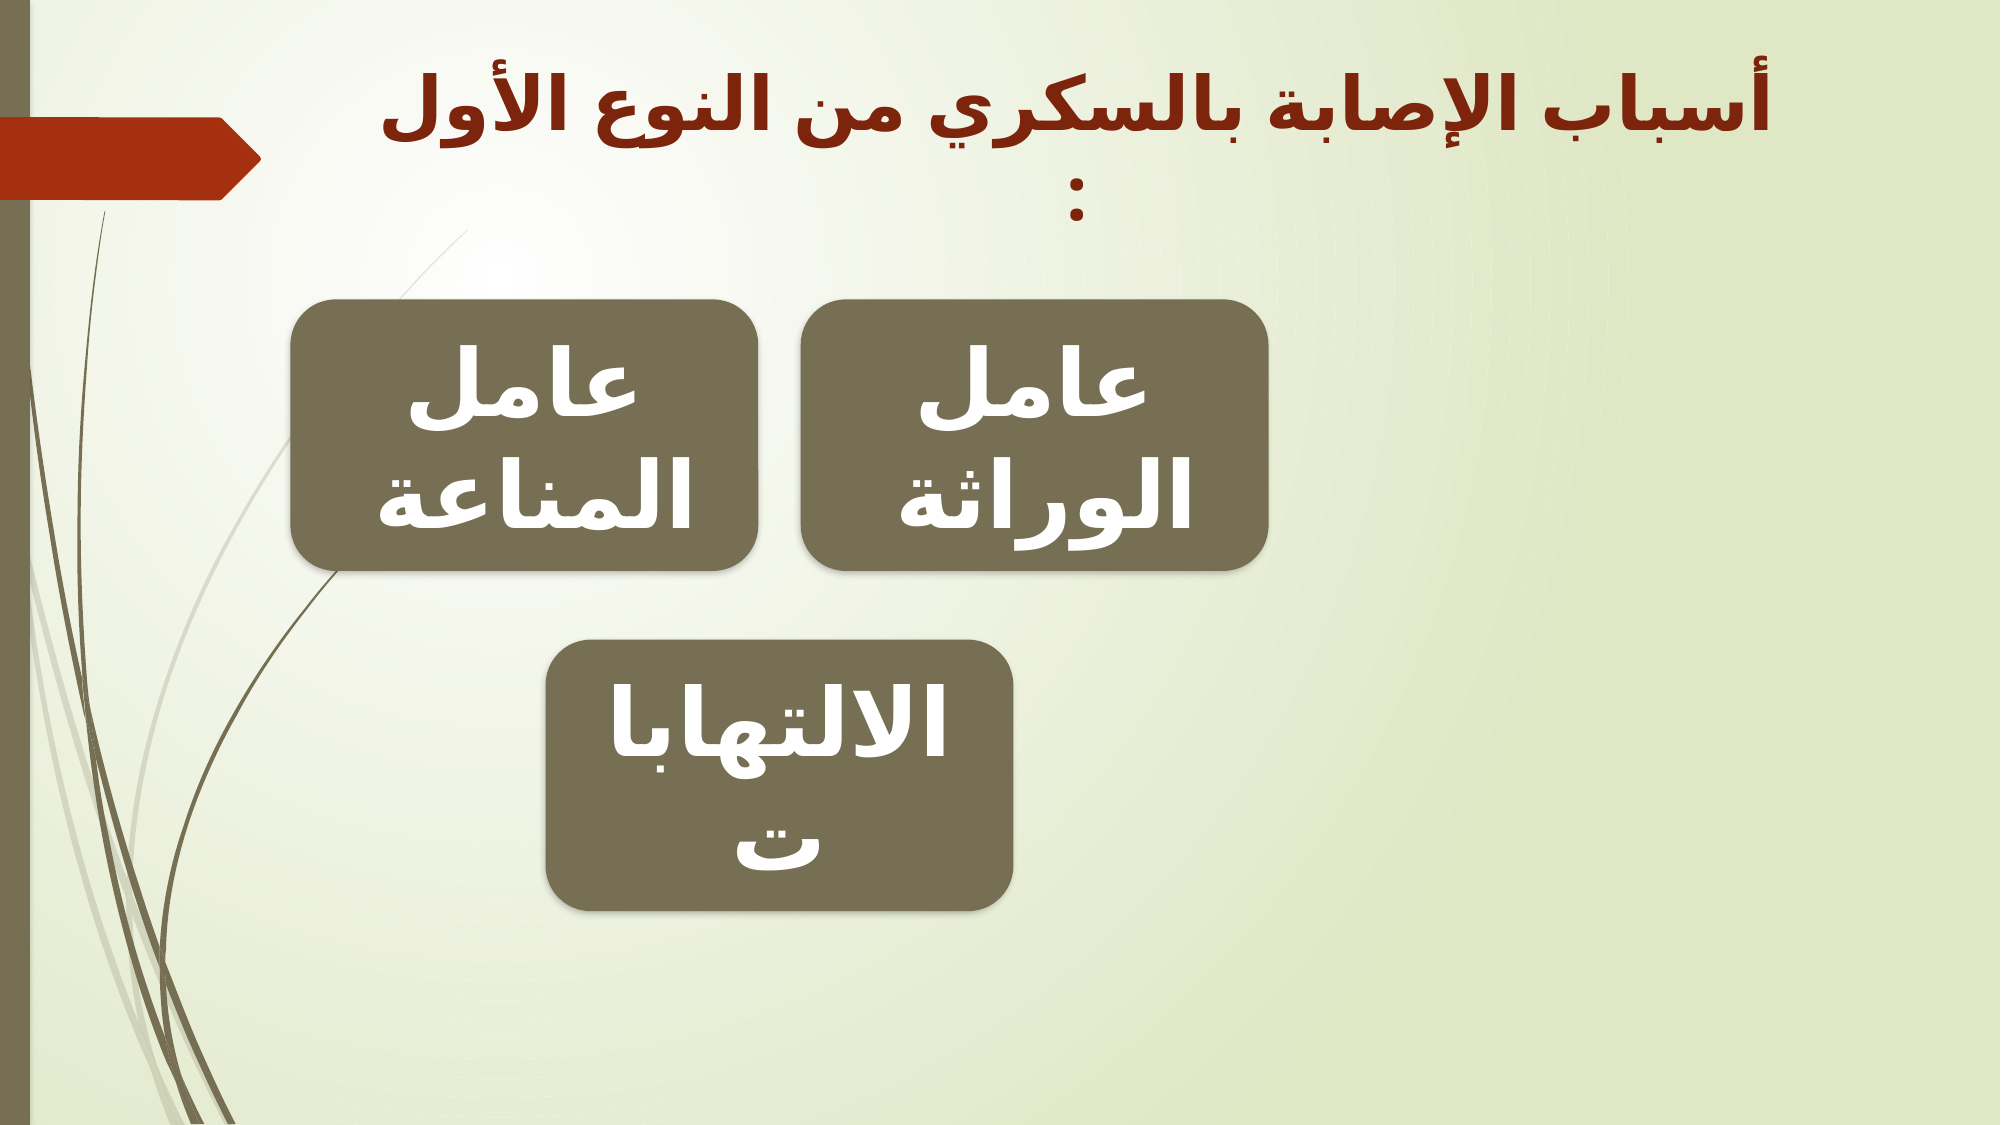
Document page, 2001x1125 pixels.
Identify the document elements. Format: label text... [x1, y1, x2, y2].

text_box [290, 160, 1624, 1050]
text_box أسباب الإصابة بالسكري من النوع الأول : [359, 48, 1795, 244]
